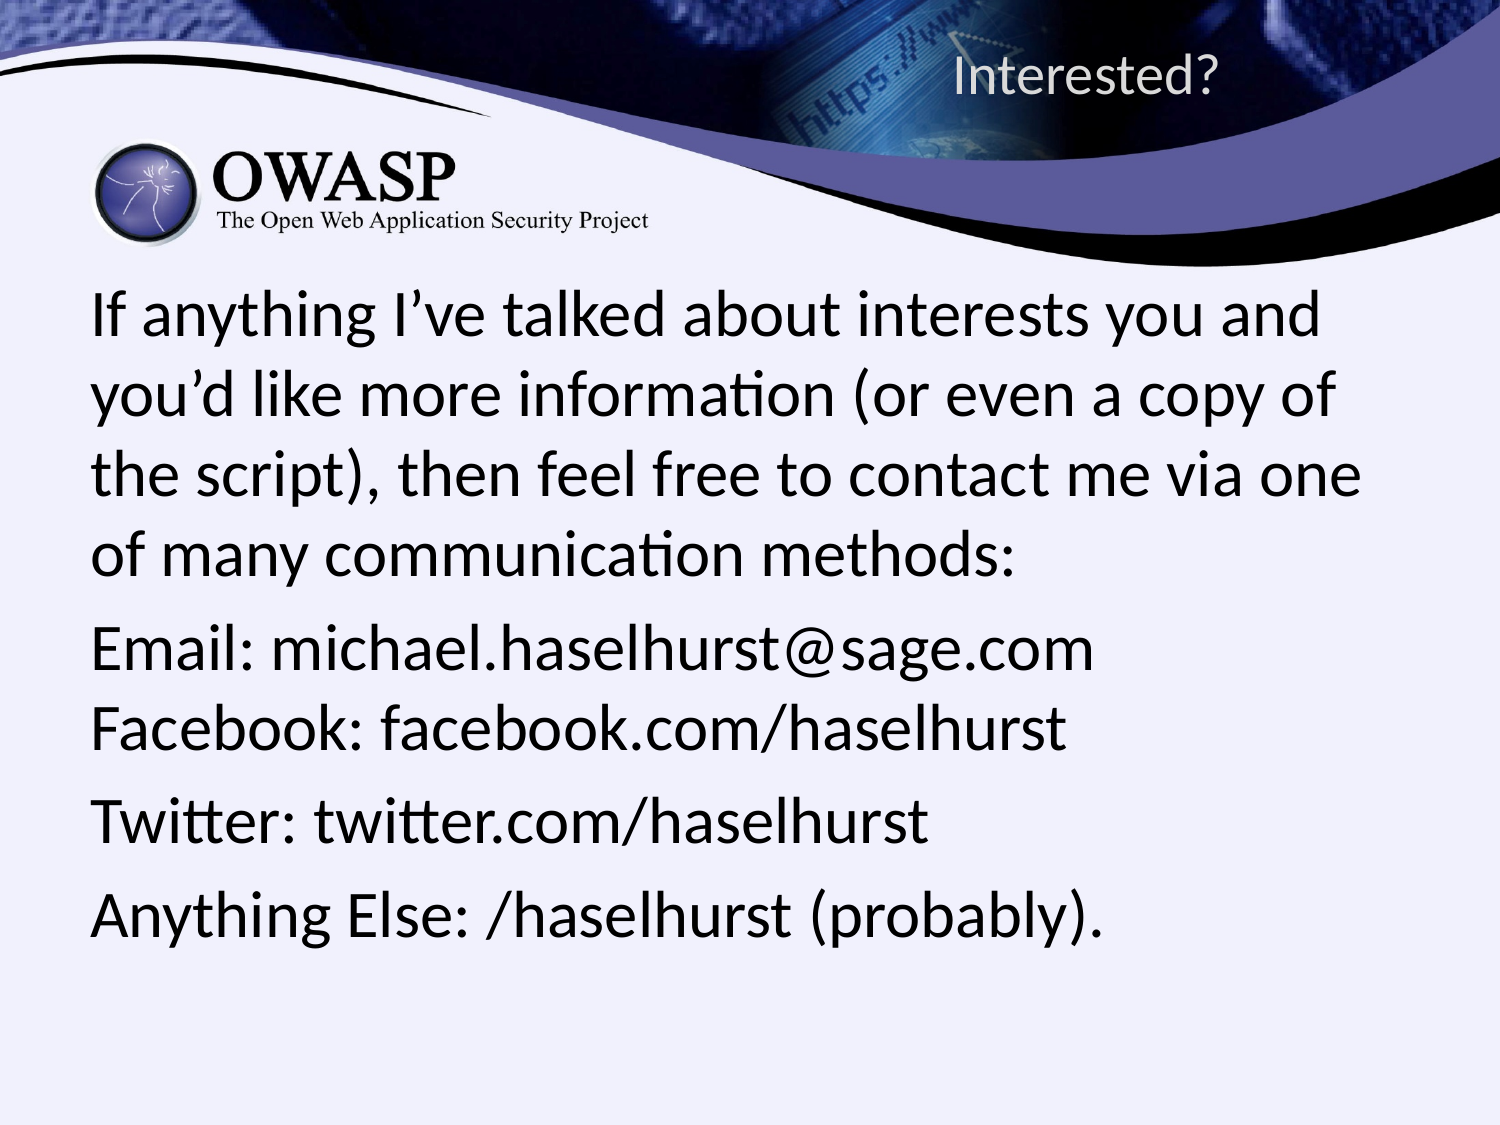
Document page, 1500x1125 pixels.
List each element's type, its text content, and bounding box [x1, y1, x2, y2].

picture [0, 0, 1500, 1125]
list If anything I’ve talked about interests you and you’d like more information (or even a copy of the script), then feel free to contact me via one of many communication methods: Email: michael.haselhurst@sage.com Facebook: facebook.com/haselhurst Twitter: twitter.com/haselhurst Anything Else: /haselhurst (probably). [75, 262, 1425, 1005]
title Interested? [699, 12, 1475, 130]
